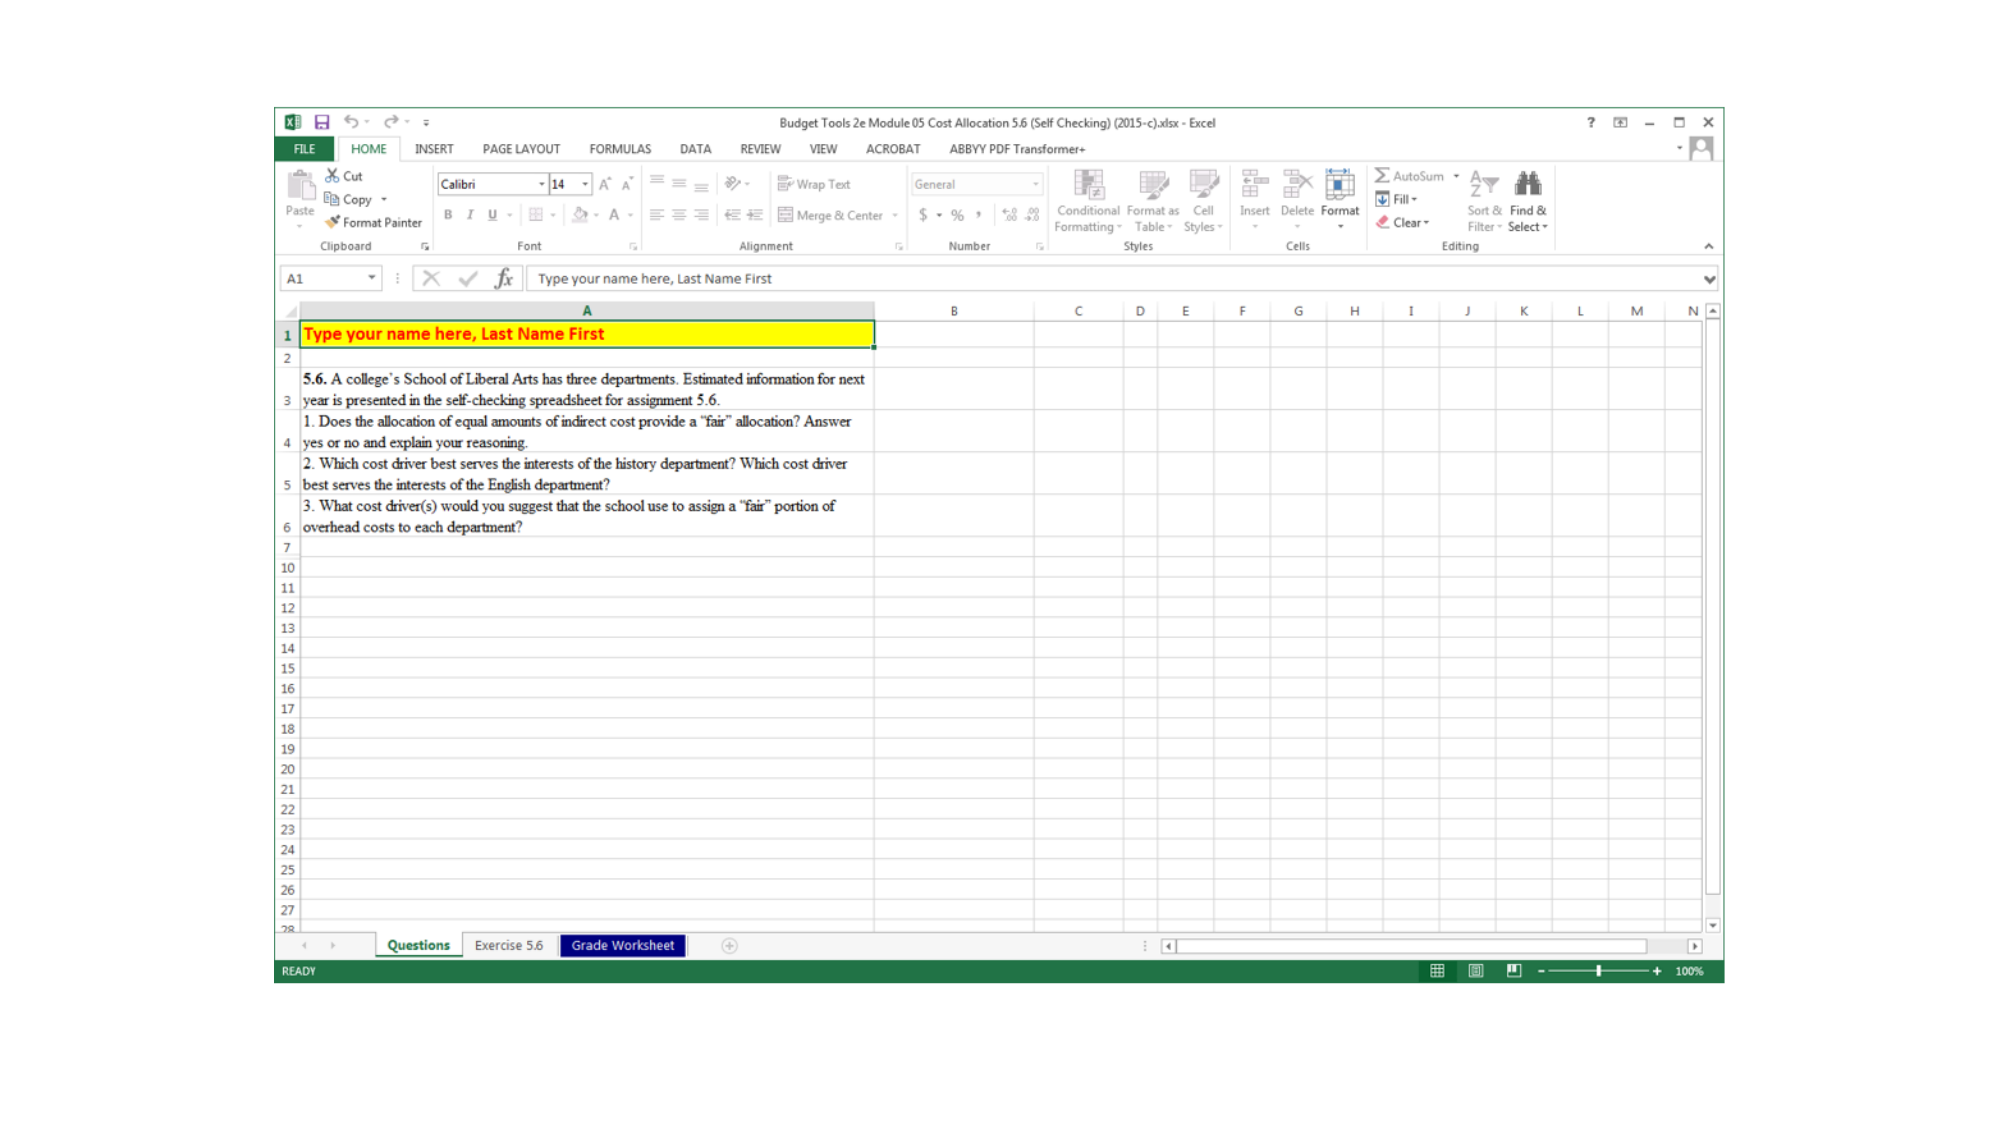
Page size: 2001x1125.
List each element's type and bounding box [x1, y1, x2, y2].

list [274, 88, 1726, 1014]
